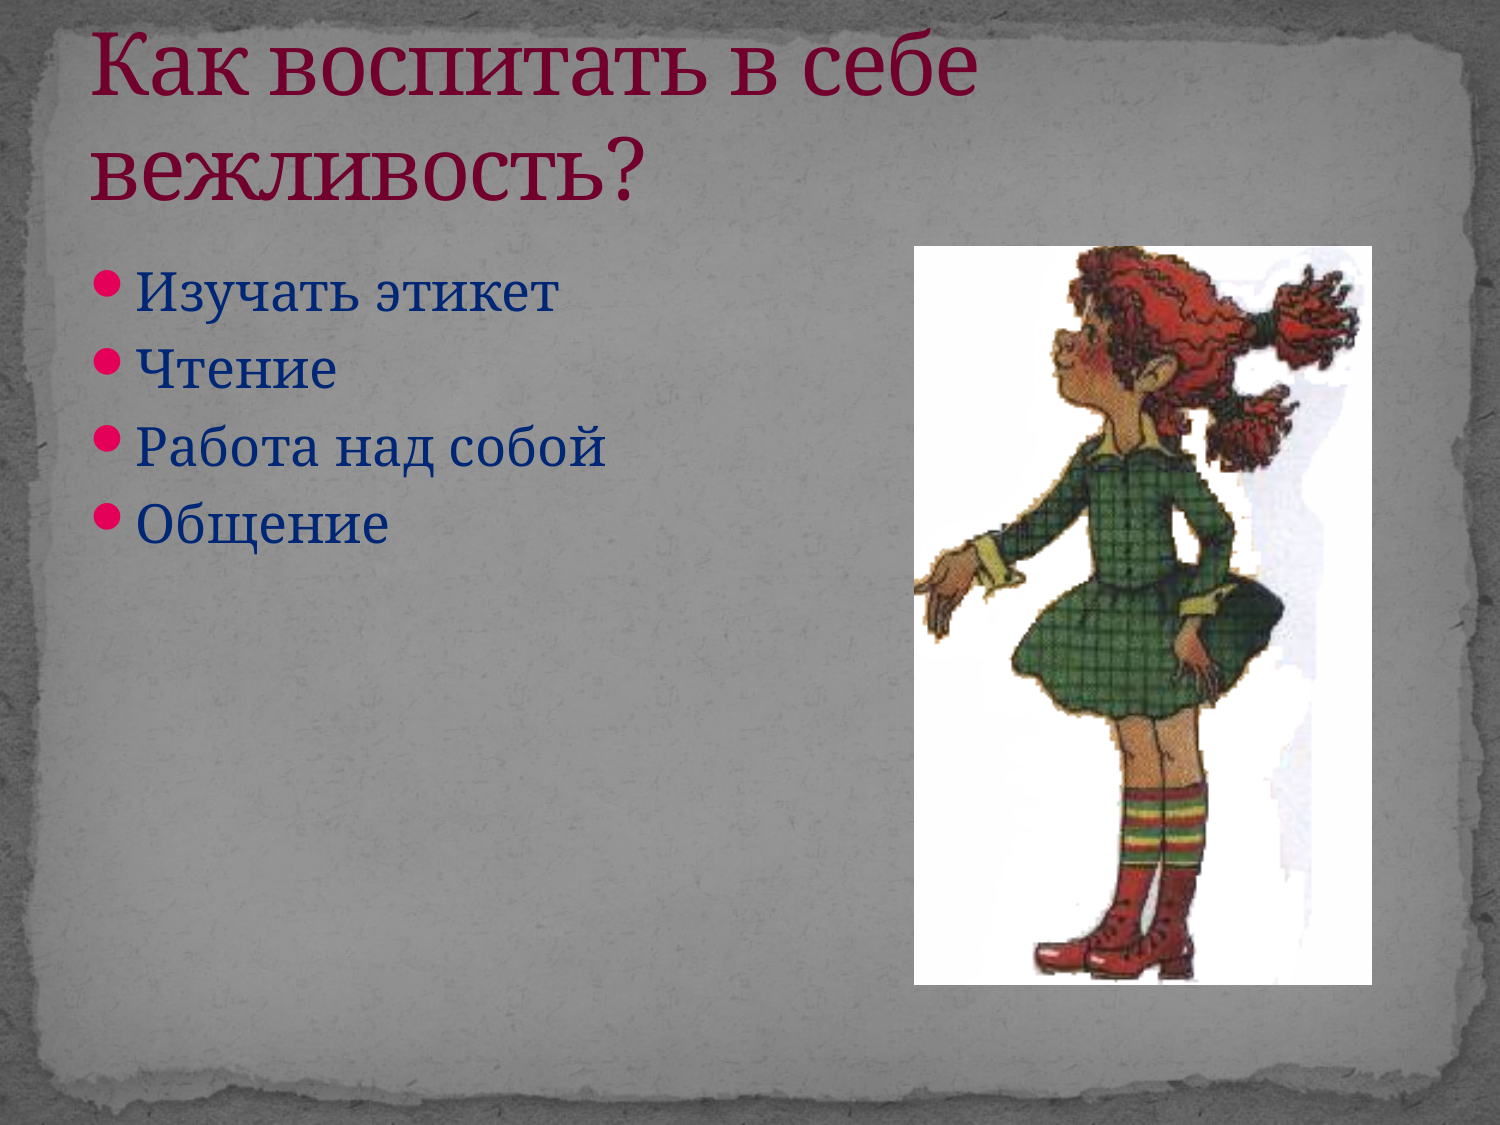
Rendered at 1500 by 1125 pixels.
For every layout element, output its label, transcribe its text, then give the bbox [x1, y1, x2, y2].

title Как воспитать в себе вежливость? [74, 24, 1425, 225]
list Изучать этикет Чтение Работа над собой Общение [75, 249, 1425, 1000]
picture [914, 246, 1372, 985]
